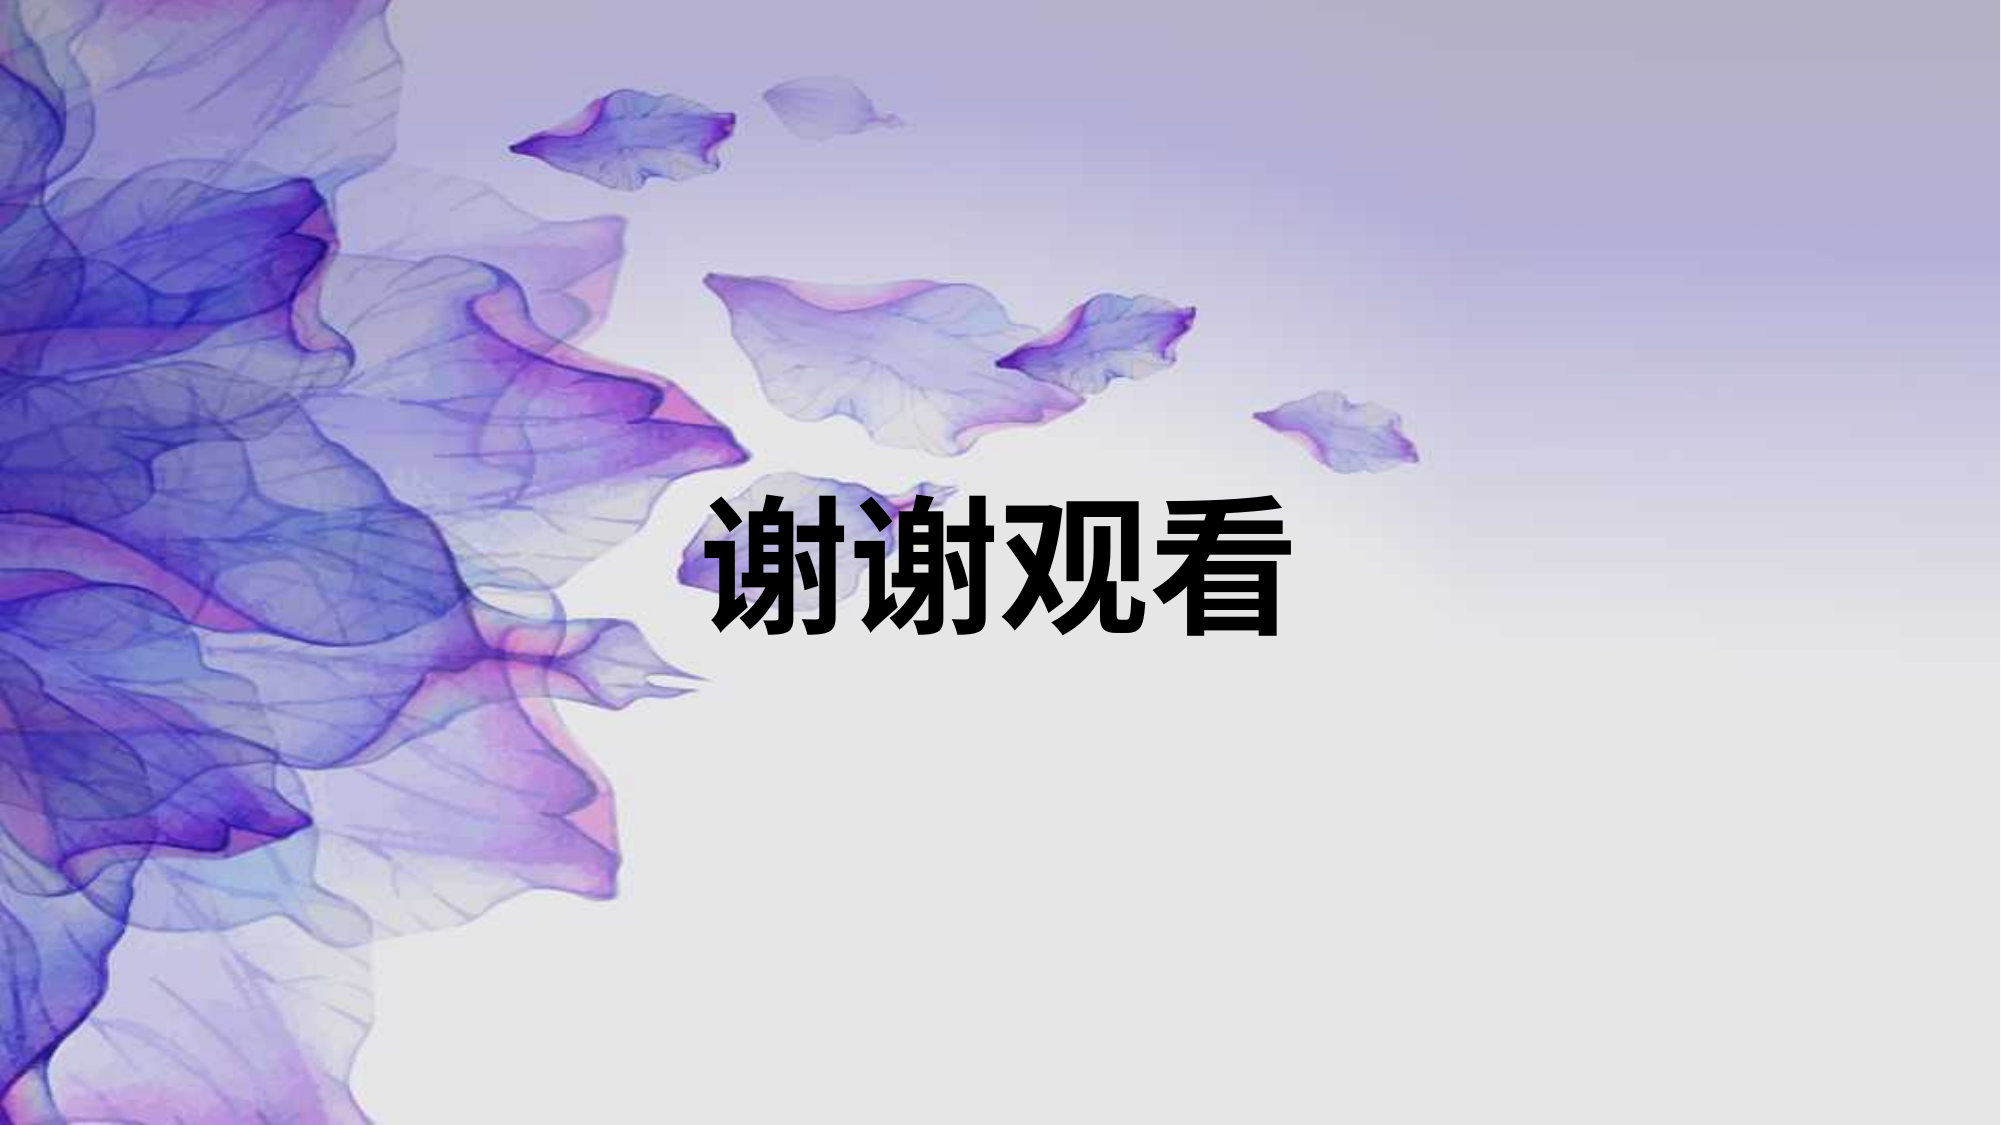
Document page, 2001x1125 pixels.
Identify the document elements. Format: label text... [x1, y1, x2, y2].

text_box 谢谢观看 [685, 465, 1315, 660]
picture [0, 0, 2001, 1125]
